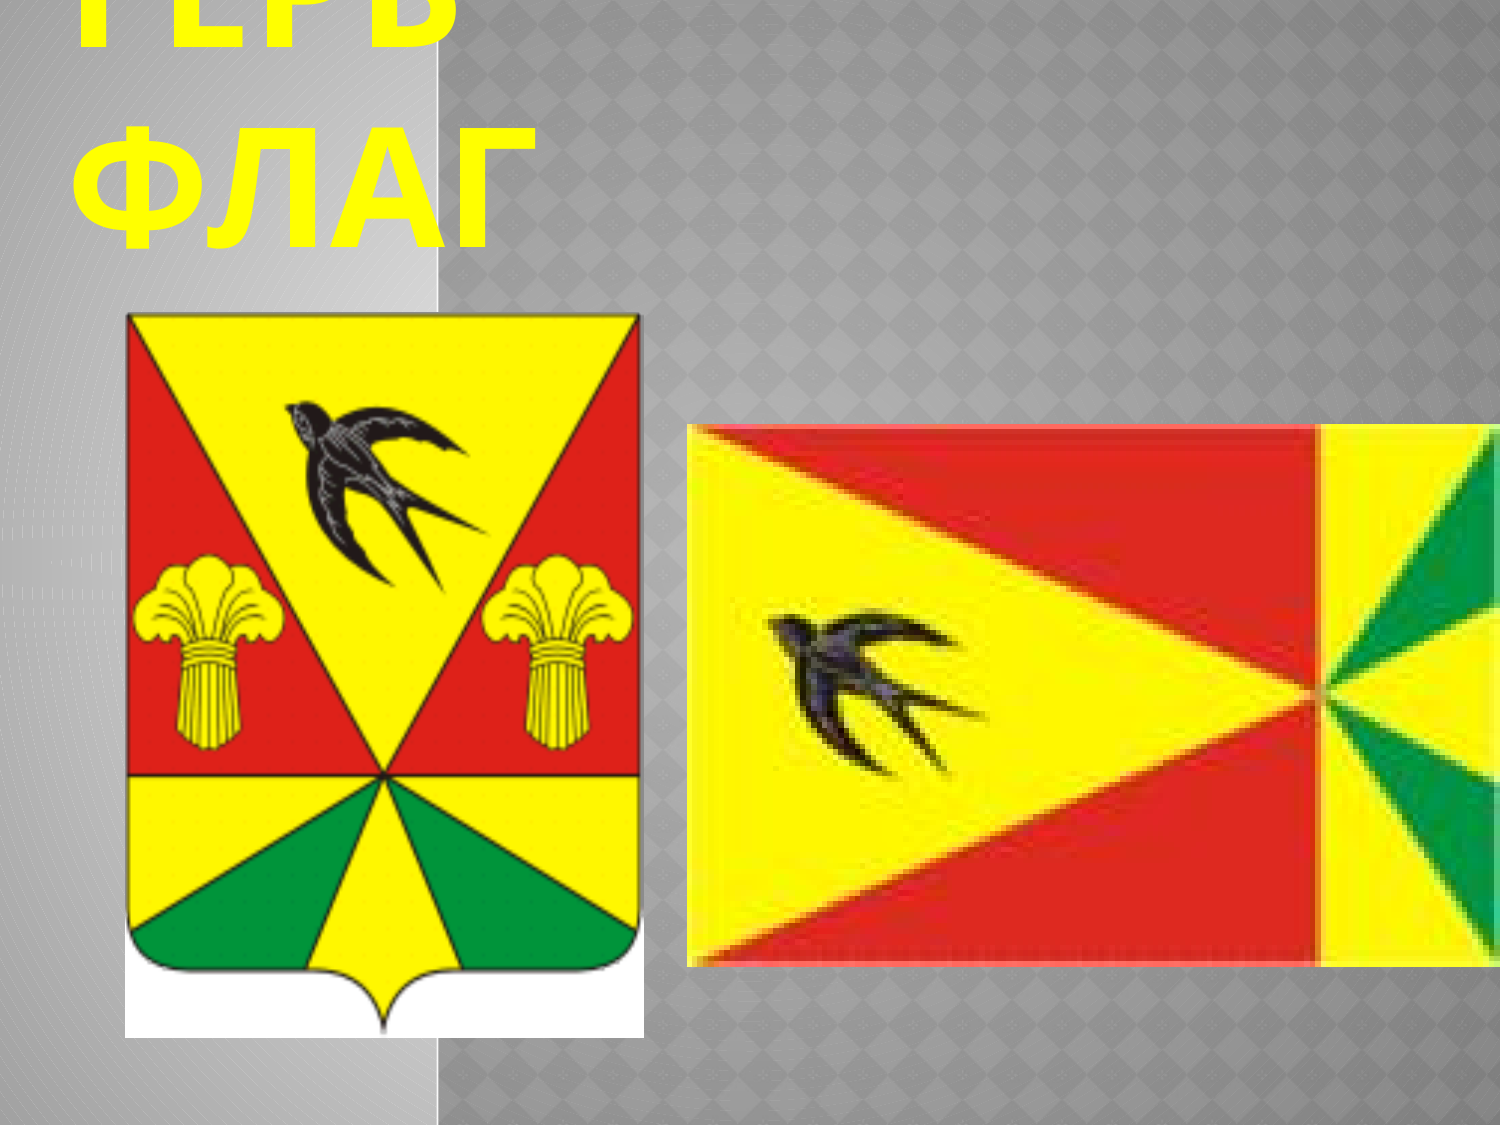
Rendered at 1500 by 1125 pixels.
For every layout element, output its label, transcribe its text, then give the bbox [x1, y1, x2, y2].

title Герб флаг [58, 87, 1390, 282]
picture [124, 312, 645, 1038]
picture [687, 424, 1500, 967]
